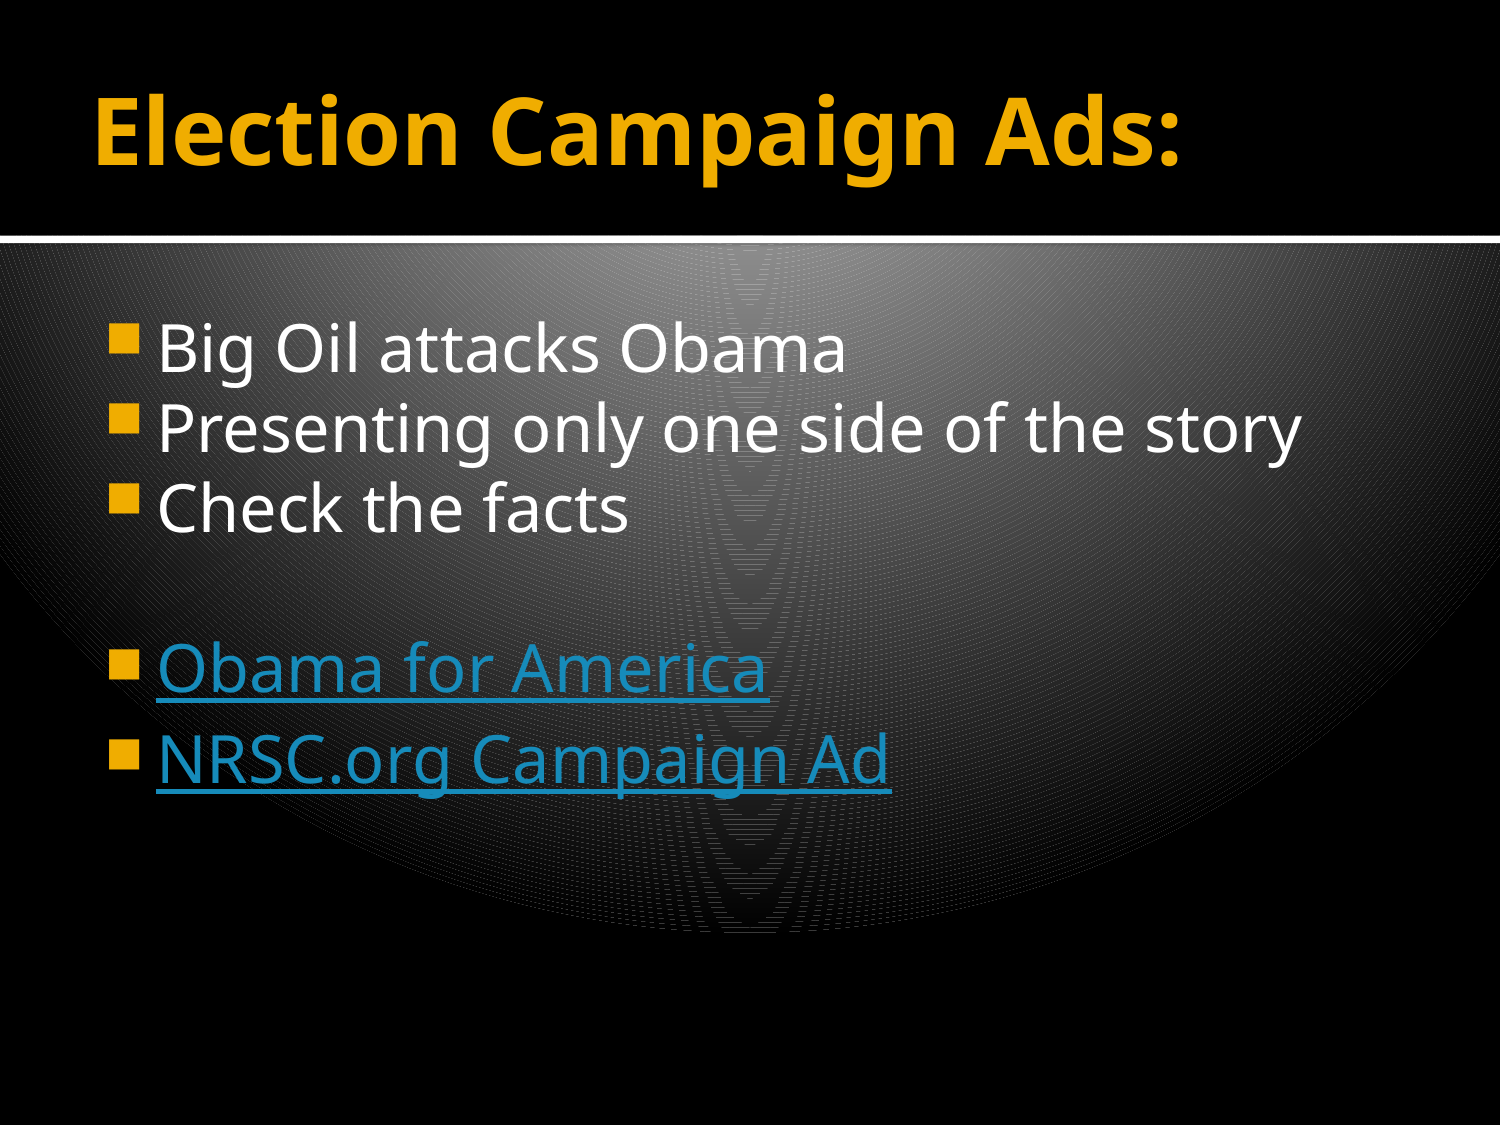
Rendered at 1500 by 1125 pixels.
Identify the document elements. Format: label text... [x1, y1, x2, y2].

title Election Campaign Ads: [75, 25, 1425, 231]
list Big Oil attacks Obama Presenting only one side of the story Check the facts Obama for America NRSC.org Campaign Ad [75, 291, 1425, 1050]
